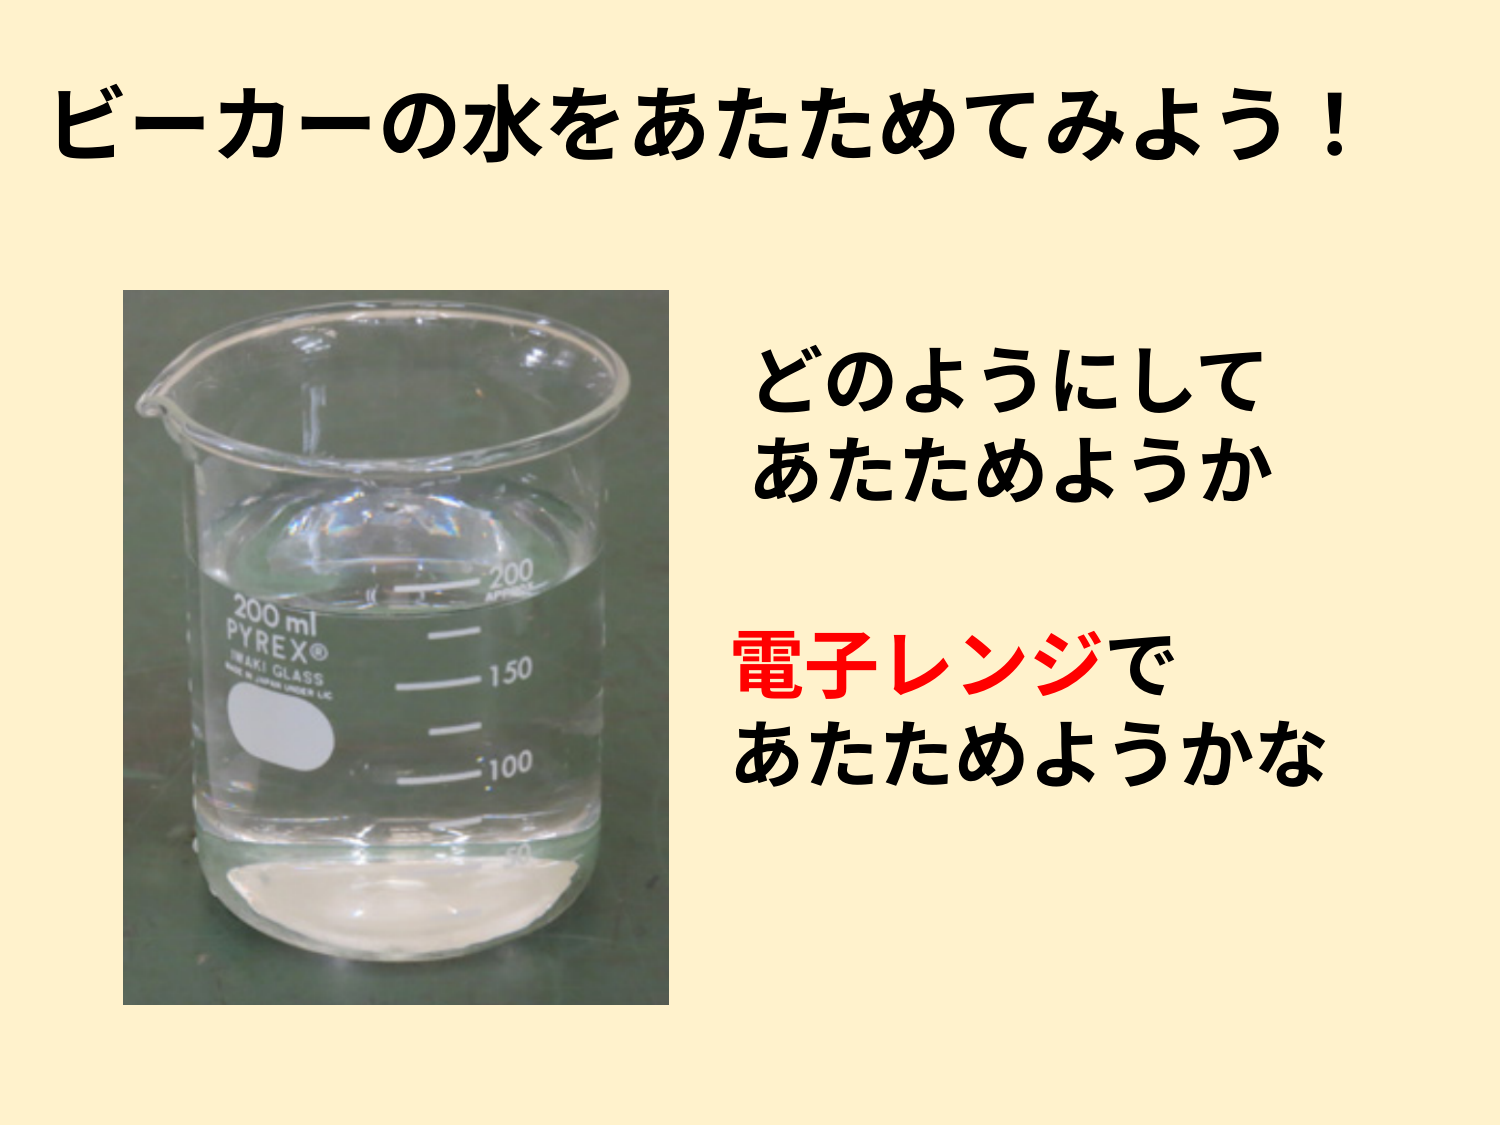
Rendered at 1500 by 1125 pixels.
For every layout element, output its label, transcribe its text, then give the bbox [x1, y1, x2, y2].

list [123, 290, 669, 1005]
text_box どのようにして あたためようか [733, 326, 1313, 521]
text_box 電子レンジで あたためようかな [714, 609, 1353, 805]
title ビーカーの水をあたためてみよう！ [30, 19, 1437, 238]
